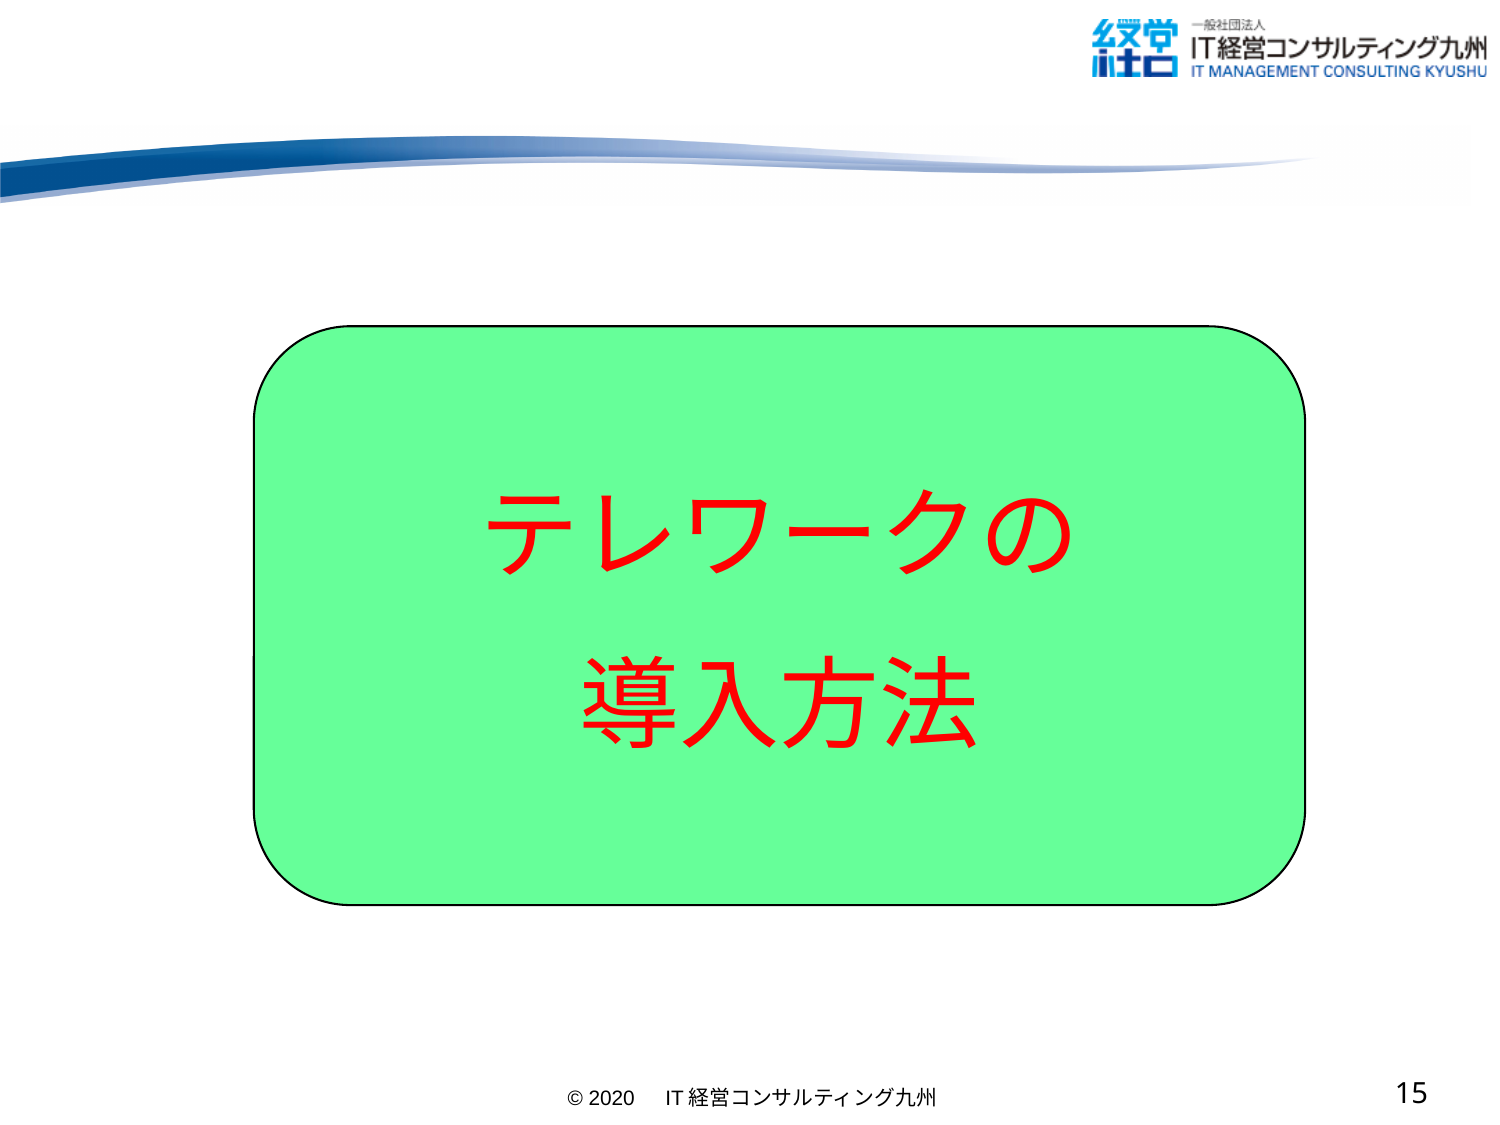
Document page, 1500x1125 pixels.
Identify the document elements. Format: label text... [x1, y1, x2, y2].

title [53, 38, 1386, 121]
picture [1, 126, 1470, 206]
text_box テレワークの 導入方法 [253, 326, 1306, 906]
slide_number 14 [1329, 1066, 1495, 1120]
